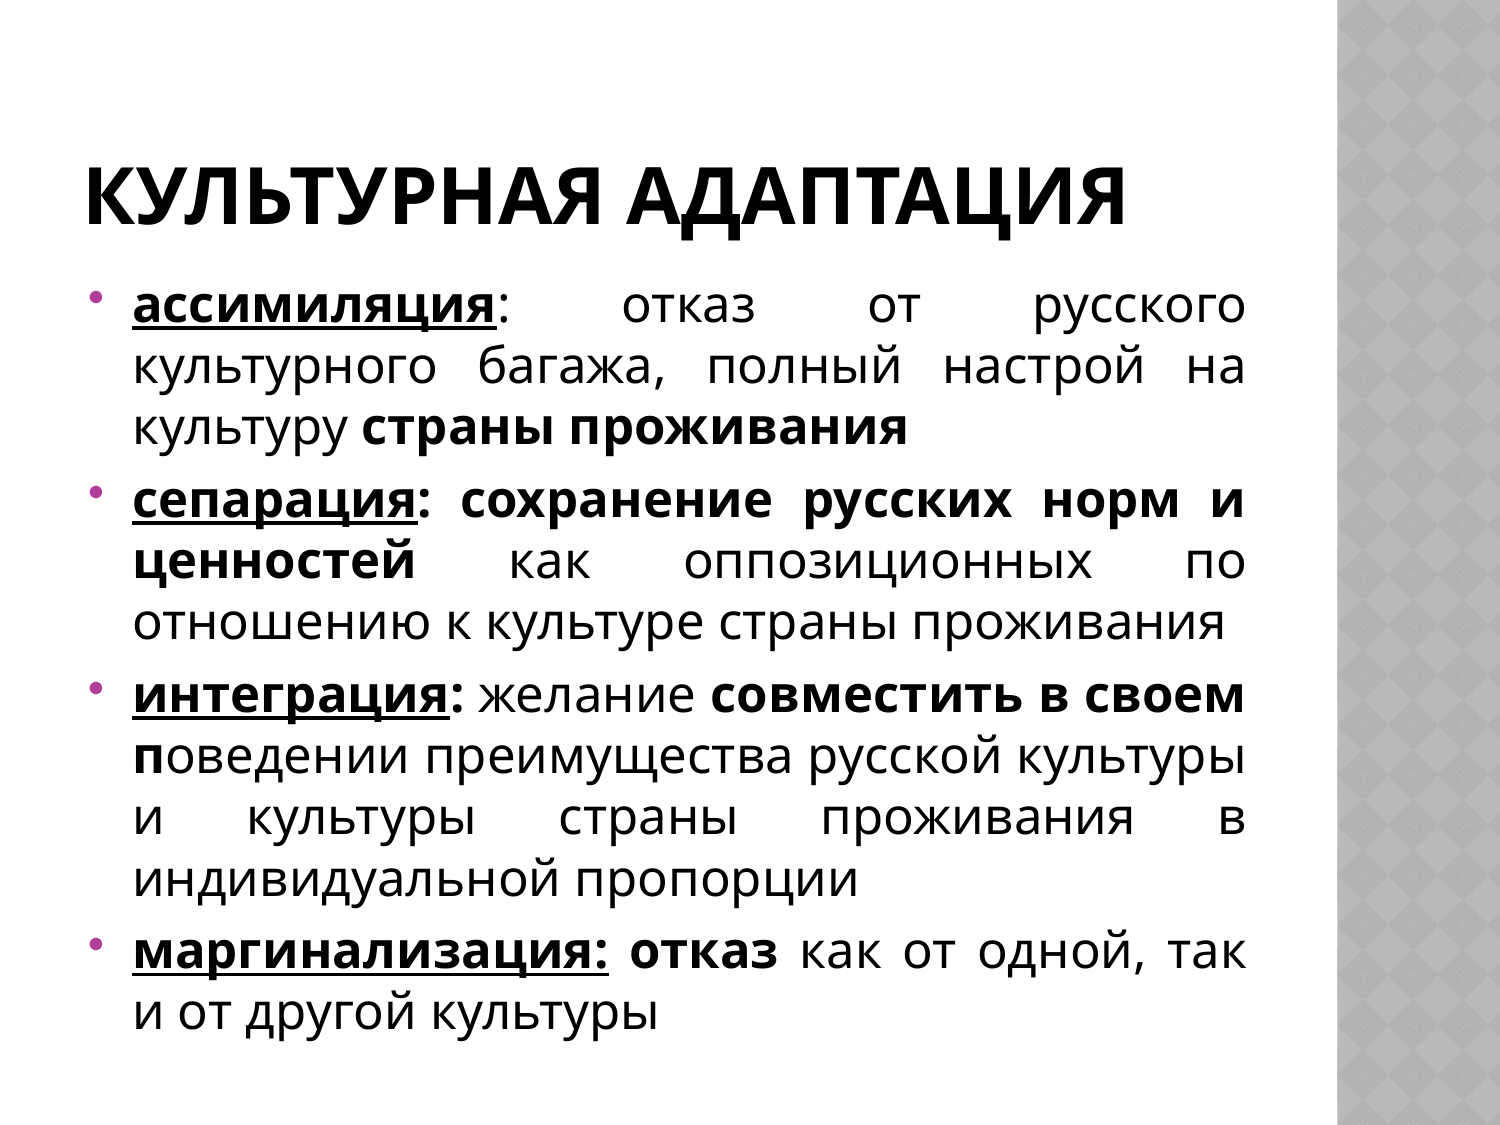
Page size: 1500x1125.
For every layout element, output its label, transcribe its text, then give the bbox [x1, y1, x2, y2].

list ассимиляция: отказ от русского культyрного багажа, полный настрой на культyру страны проживания сепарация: сохранение русских норм и ценностей как оппозиционных по отношению к культуре страны проживания интеграция: желание совместить в своем поведении преимущества русской культуры и культyры страны проживания в индивидуальной пропорции маргинализация: отказ как от одной, так и от другой культуры [75, 264, 1263, 1059]
title Культурная адаптация [75, 52, 1263, 240]
